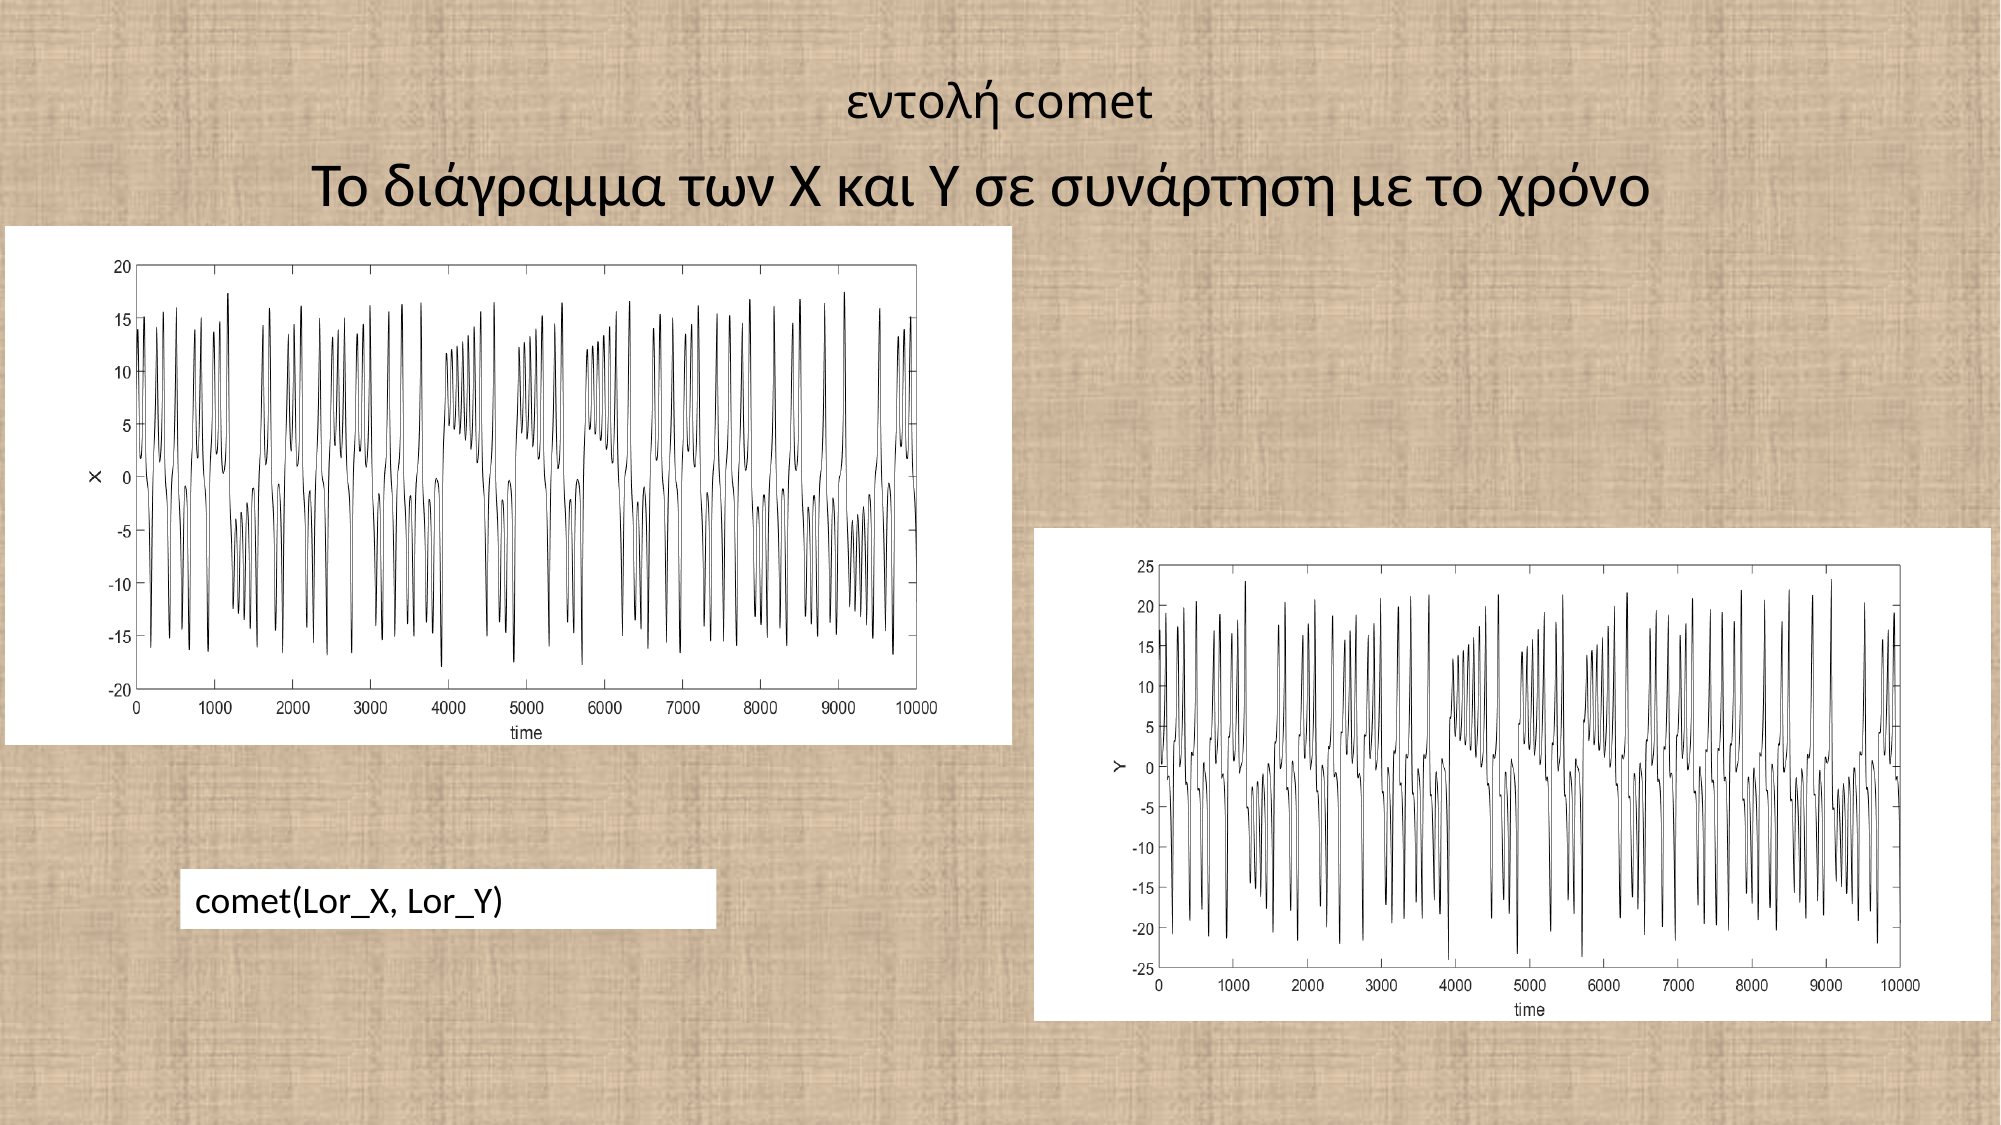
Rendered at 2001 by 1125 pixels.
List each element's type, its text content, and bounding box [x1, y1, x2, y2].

title εντολή comet [249, 16, 1750, 137]
text_box comet(Lor_X, Lor_Y) [180, 869, 717, 929]
text_box Το διάγραμμα των Χ και Υ σε συνάρτηση με το χρόνο [296, 136, 1774, 226]
picture [5, 226, 1012, 745]
picture [1034, 528, 1991, 1021]
